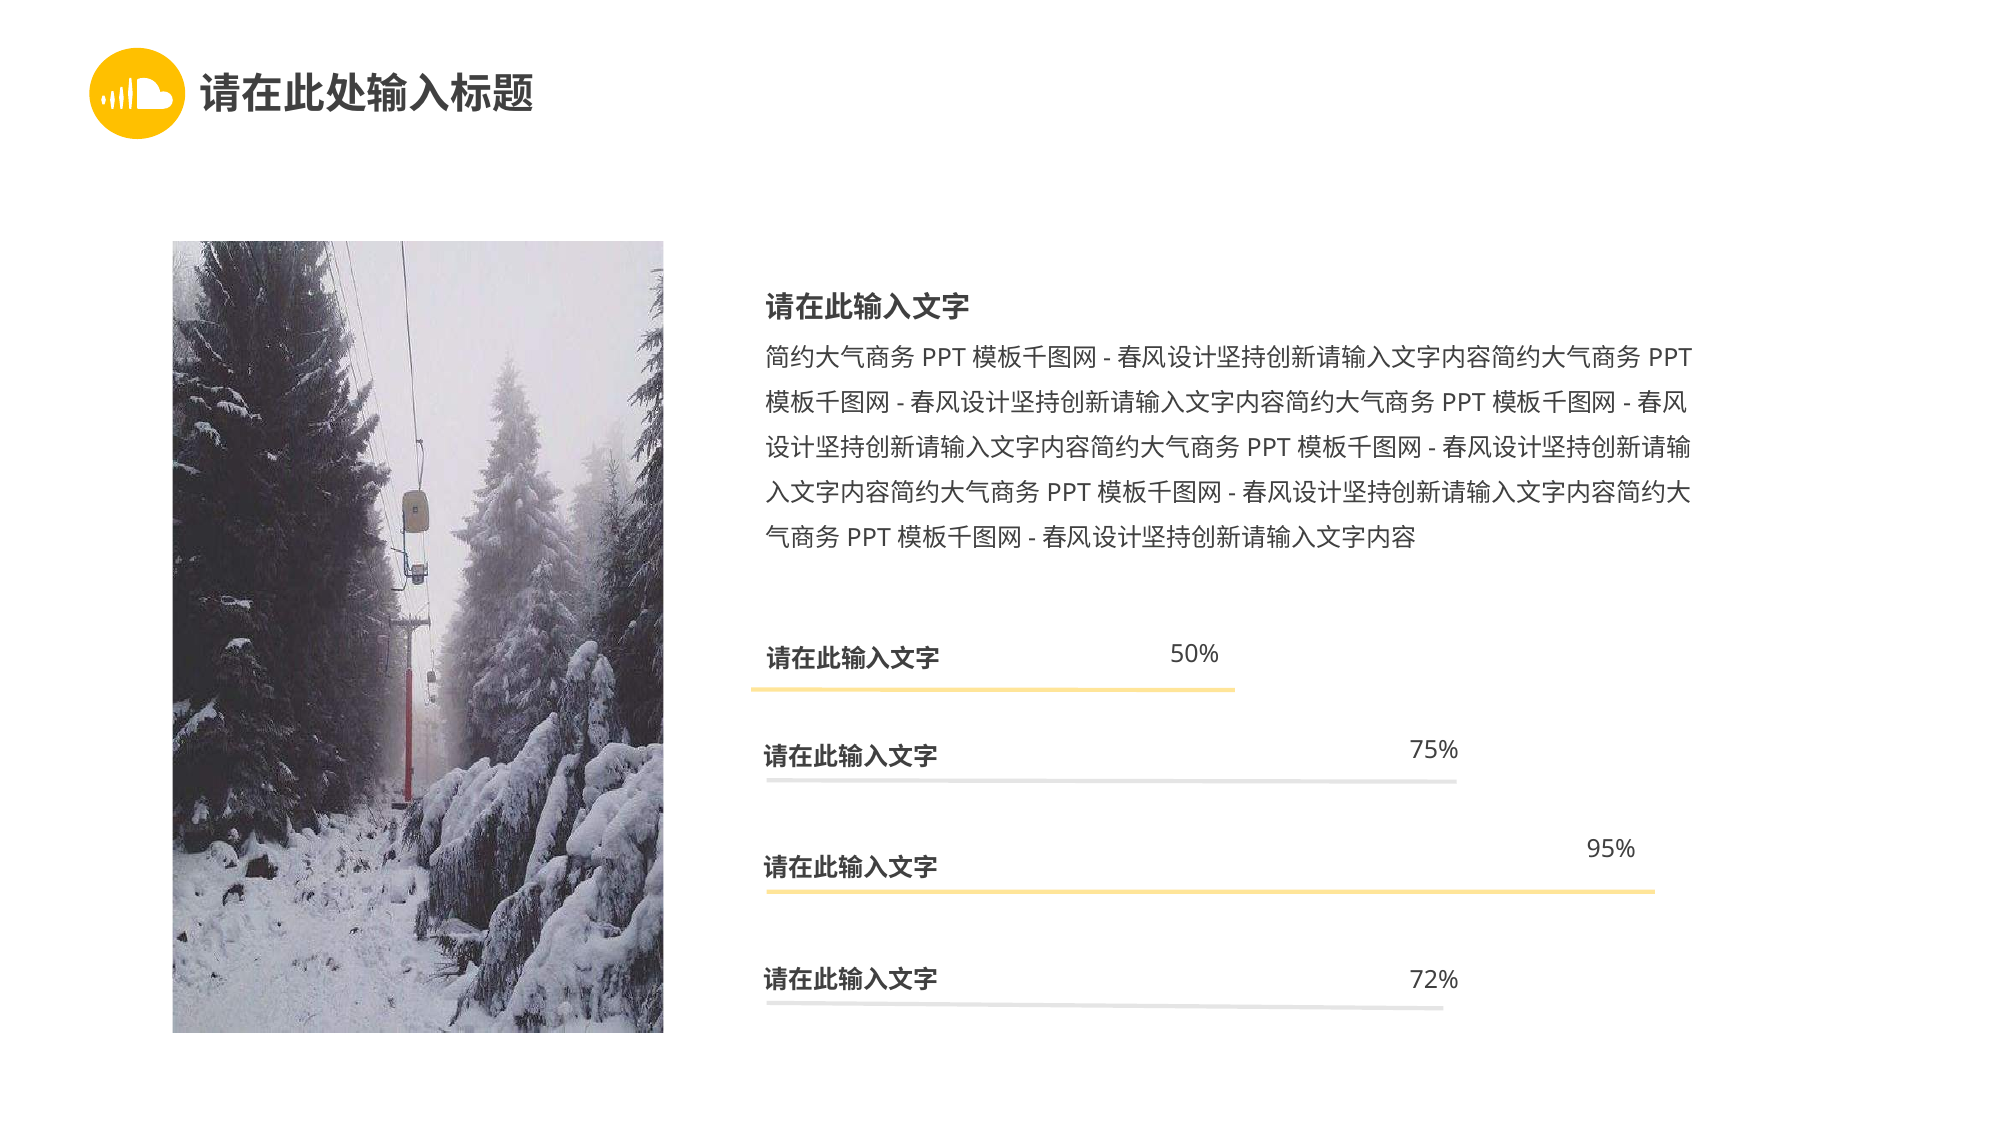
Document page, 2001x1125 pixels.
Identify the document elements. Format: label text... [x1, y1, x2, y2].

text_box 95% [1571, 824, 1651, 870]
text_box 请在此输入文字 [751, 635, 956, 681]
text_box 请在此输入文字 [749, 733, 954, 778]
text_box 请在此输入文字 [751, 280, 986, 331]
text_box 请在此输入文字 [749, 955, 954, 1001]
text_box 75% [1394, 725, 1474, 771]
text_box 72% [1394, 955, 1474, 1001]
text_box [172, 241, 665, 1034]
text_box 简约大气商务PPT模板千图网-春风设计坚持创新请输入文字内容简约大气商务PPT模板千图网-春风设计坚持创新请输入文字内容简约大气商务PPT模板千图网-春风设计坚持创新请输入文字内容简约大气商务PPT模板千图网-春风设计坚持创新请输入文字内容简约大气商务PPT模板千图网-春风设计坚持创新请输入文字内容简约大气商务PPT模板千图网-春风设计坚持创新请输入文字内容 [751, 319, 1711, 559]
text_box 50% [1155, 630, 1235, 675]
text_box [766, 1002, 1444, 1009]
text_box 请在此输入文字 [749, 844, 954, 890]
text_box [89, 47, 549, 139]
